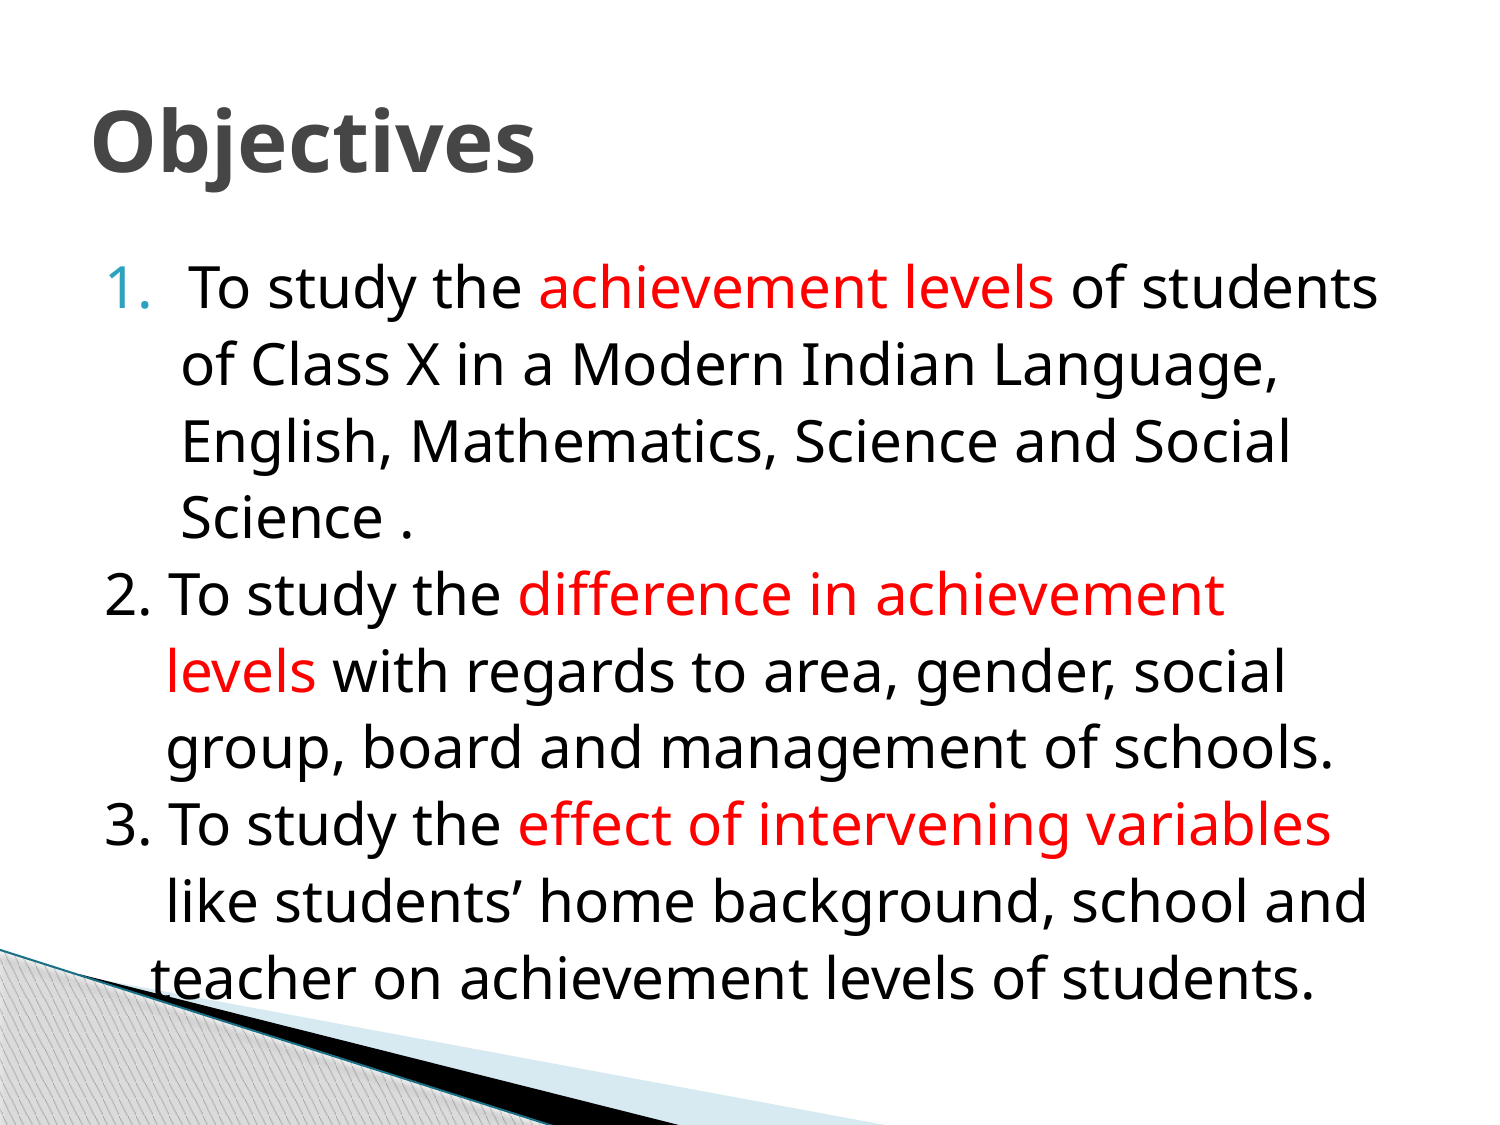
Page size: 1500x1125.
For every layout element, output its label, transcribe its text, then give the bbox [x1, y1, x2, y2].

list To study the achievement levels of students of Class X in a Modern Indian Language, English, Mathematics, Science and Social Science . 2. To study the difference in achievement levels with regards to area, gender, social group, board and management of schools. 3. To study the effect of intervening variables like students’ home background, school and teacher on achievement levels of students. [24, 243, 1463, 986]
title Objectives [75, 45, 1425, 233]
